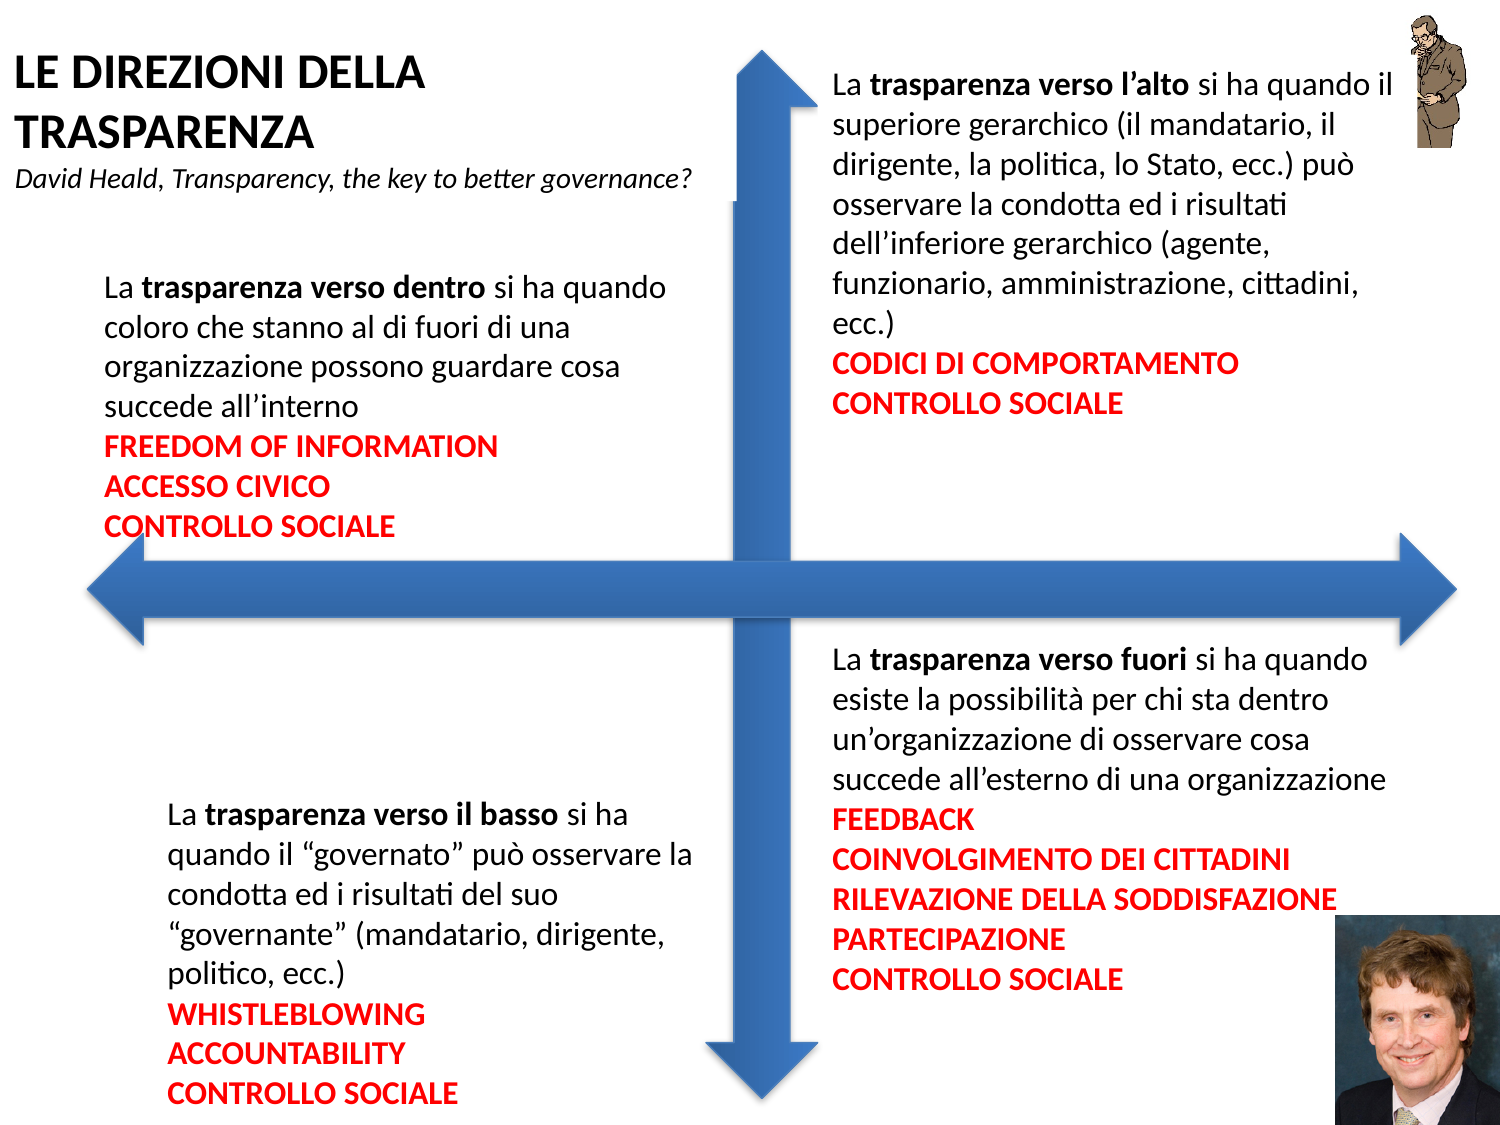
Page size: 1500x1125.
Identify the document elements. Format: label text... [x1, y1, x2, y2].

text_box La trasparenza verso dentro si ha quando coloro che stanno al di fuori di una organizzazione possono guardare cosa succede all’interno FREEDOM OF INFORMATION ACCESSO CIVICO CONTROLLO SOCIALE [89, 257, 690, 552]
text_box La trasparenza verso l’alto si ha quando il superiore gerarchico (il mandatario, il dirigente, la politica, lo Stato, ecc.) può osservare la condotta ed i risultati dell’inferiore gerarchico (agente, funzionario, amministrazione, cittadini, ecc.) CODICI DI COMPORTAMENTO CONTROLLO SOCIALE [817, 54, 1418, 429]
text_box La trasparenza verso fuori si ha quando esiste la possibilità per chi sta dentro un’organizzazione di osservare cosa succede all’esterno di una organizzazione FEEDBACK COINVOLGIMENTO DEI CITTADINI RILEVAZIONE DELLA SODDISFAZIONE PARTECIPAZIONE CONTROLLO SOCIALE [817, 629, 1418, 1004]
picture [1372, 7, 1488, 148]
text_box [733, 626, 819, 1099]
text_box La trasparenza verso il basso si ha quando il “governato” può osservare la condotta ed i risultati del suo “governante” (mandatario, dirigente, politico, ecc.) WHISTLEBLOWING ACCOUNTABILITY CONTROLLO SOCIALE [152, 784, 753, 1119]
text_box [86, 532, 1457, 646]
text_box LE DIREZIONI DELLA TRASPARENZA David Heald, Transparency, the key to better governance? [0, 31, 737, 202]
picture [1334, 915, 1500, 1125]
text_box [733, 49, 817, 559]
